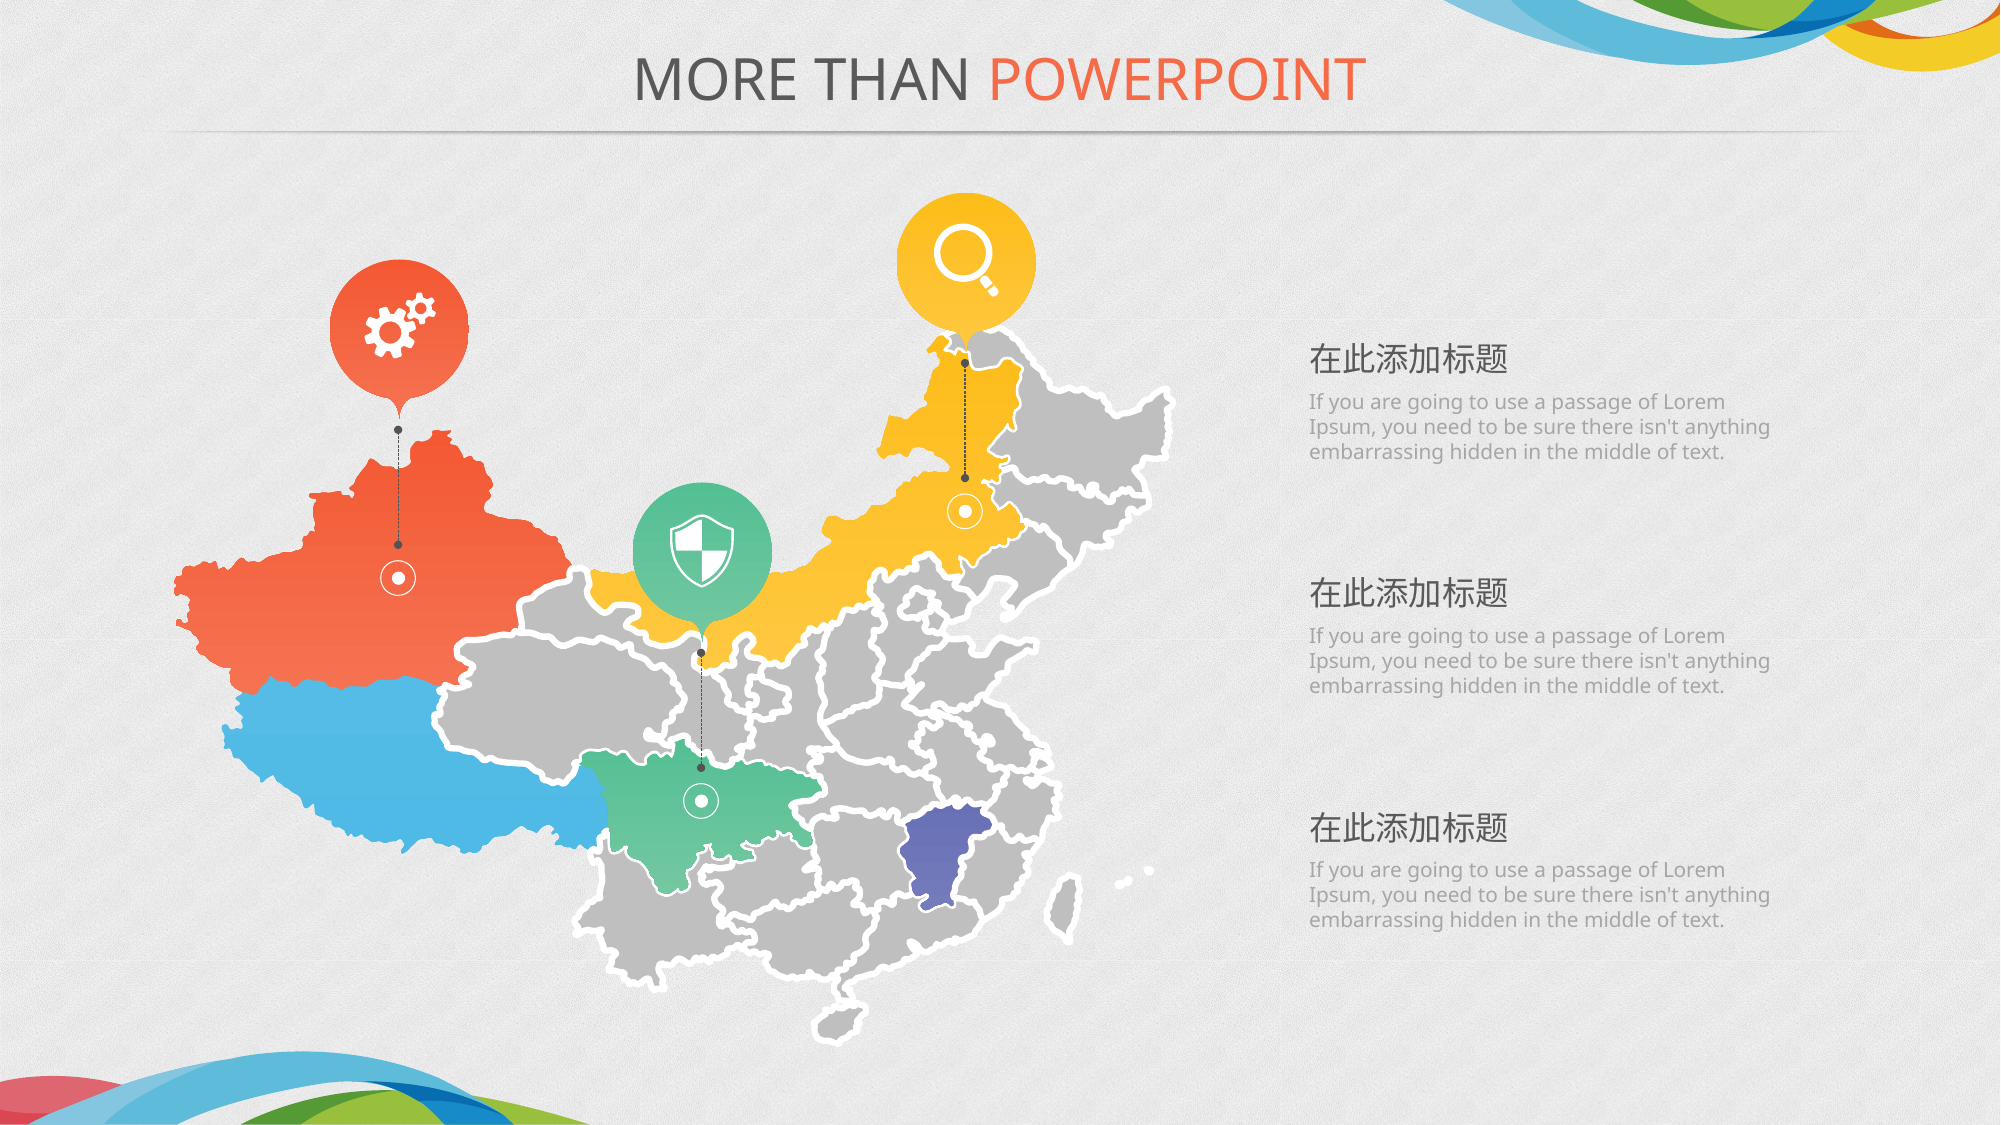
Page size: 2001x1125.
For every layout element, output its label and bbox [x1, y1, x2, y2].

text_box [1294, 565, 1803, 706]
text_box [930, 219, 1000, 298]
text_box [172, 324, 1174, 1045]
text_box [329, 259, 469, 596]
text_box [1294, 330, 1803, 472]
text_box [632, 482, 772, 819]
text_box [896, 192, 1036, 529]
text_box [0, 0, 2000, 1125]
text_box [364, 292, 437, 359]
text_box [670, 514, 734, 588]
text_box [1294, 799, 1803, 941]
picture [124, 131, 1893, 139]
